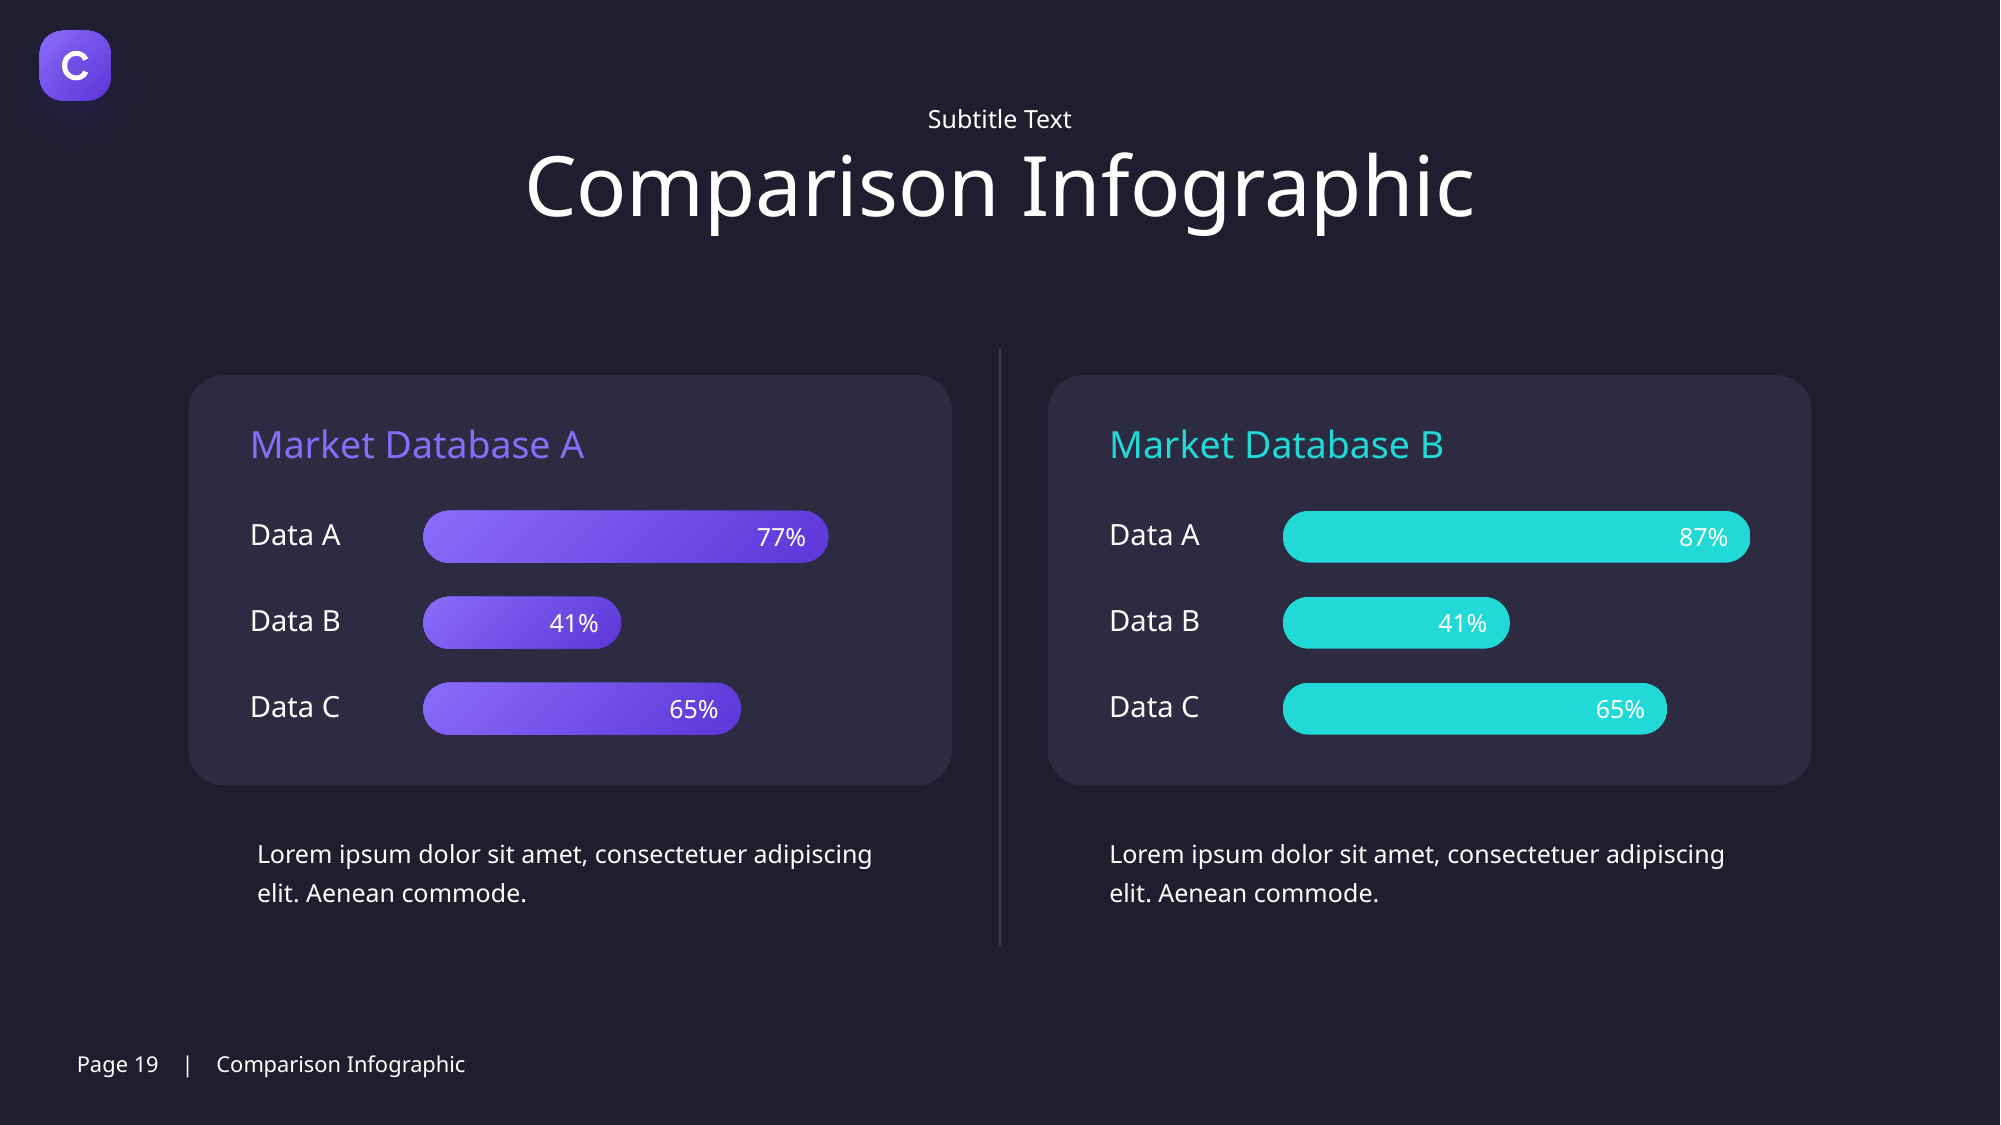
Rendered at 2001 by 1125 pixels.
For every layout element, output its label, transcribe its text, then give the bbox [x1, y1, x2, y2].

text_box Subtitle Text [912, 96, 1087, 142]
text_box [1047, 375, 1812, 786]
text_box Lorem ipsum dolor sit amet, consectetuer adipiscing elit. Aenean commode. [1094, 822, 1751, 915]
text_box Lorem ipsum dolor sit amet, consectetuer adipiscing elit. Aenean commode. [242, 822, 899, 915]
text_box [188, 375, 953, 786]
text_box Comparison Infographic [450, 125, 1550, 240]
